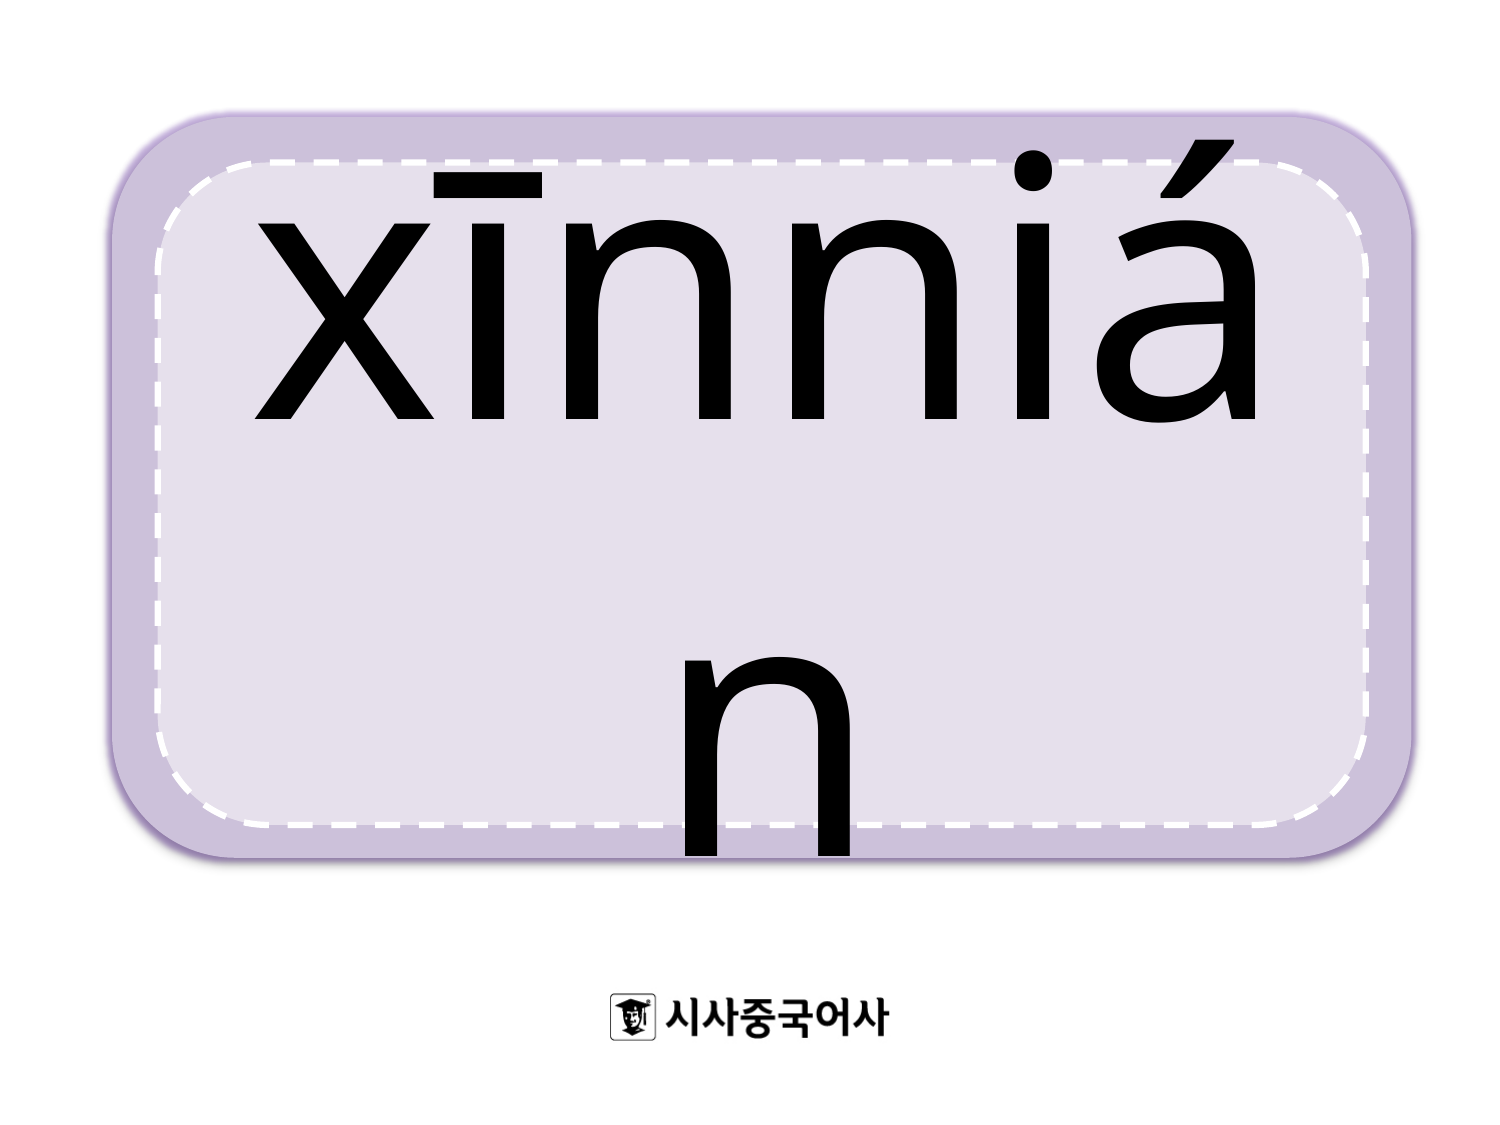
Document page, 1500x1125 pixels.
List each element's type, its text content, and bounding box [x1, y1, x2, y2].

text_box xīnnián [162, 160, 1371, 824]
picture [602, 987, 898, 1047]
